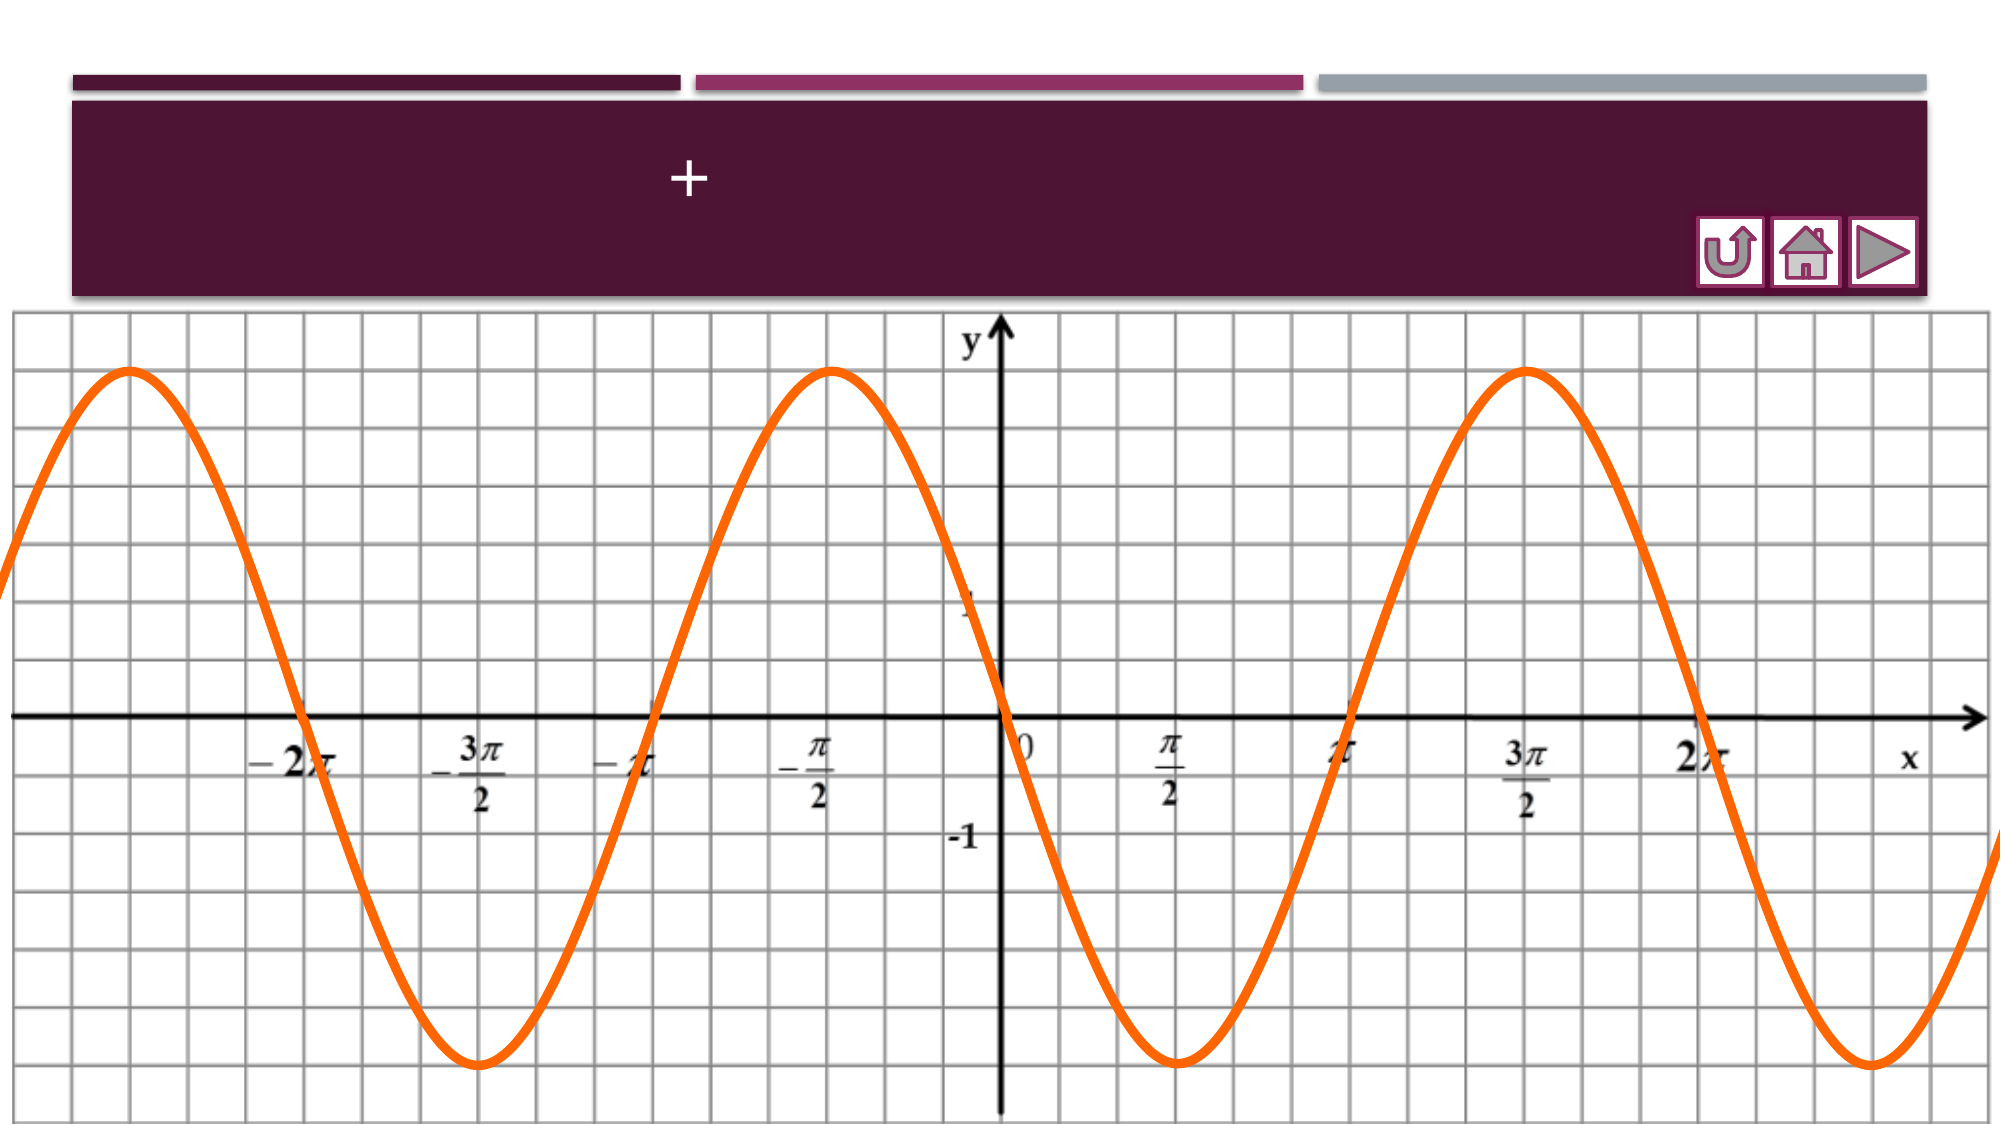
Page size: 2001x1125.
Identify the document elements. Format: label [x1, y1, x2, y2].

picture [10, 1067, 2000, 1125]
text_box [1774, 216, 1842, 284]
text_box [1696, 216, 1765, 284]
text_box [1851, 216, 1919, 284]
picture [10, 286, 2000, 370]
text_box [0, 370, 2000, 1067]
